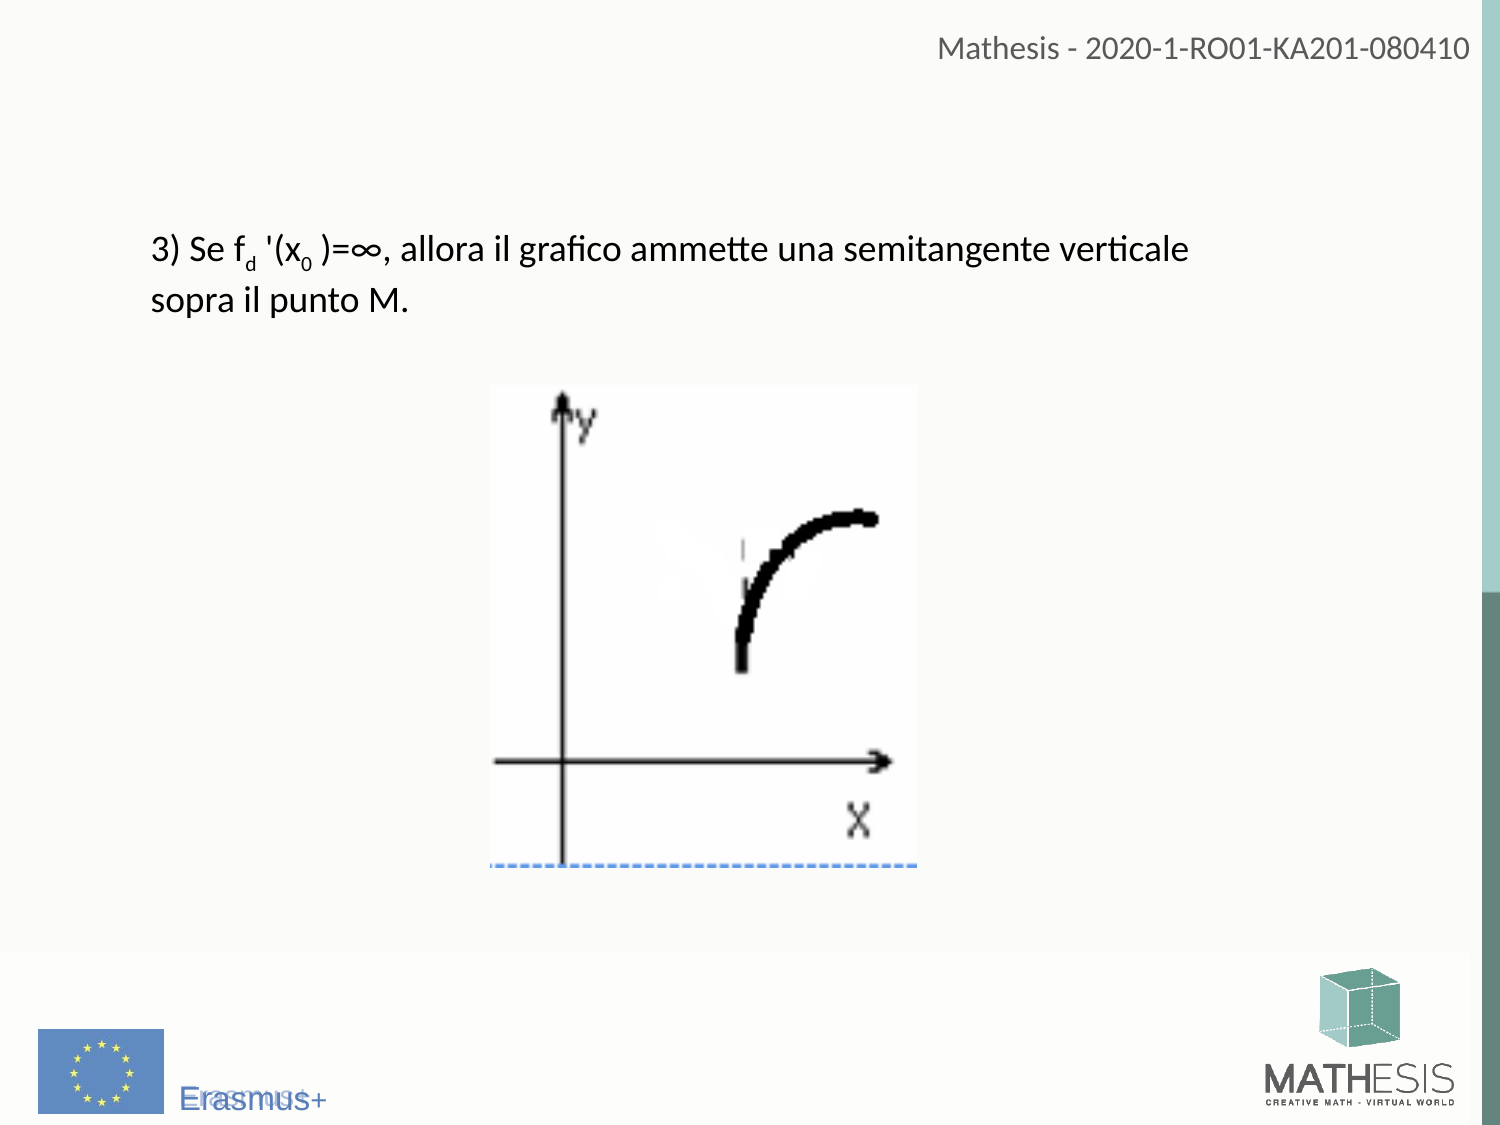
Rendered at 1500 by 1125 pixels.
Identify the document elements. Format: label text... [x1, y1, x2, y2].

text_box 3) Se fd '(x0 )=∞, allora il grafico ammette una semitangente verticale sopra il punto M. [135, 216, 1223, 328]
picture [489, 385, 917, 868]
